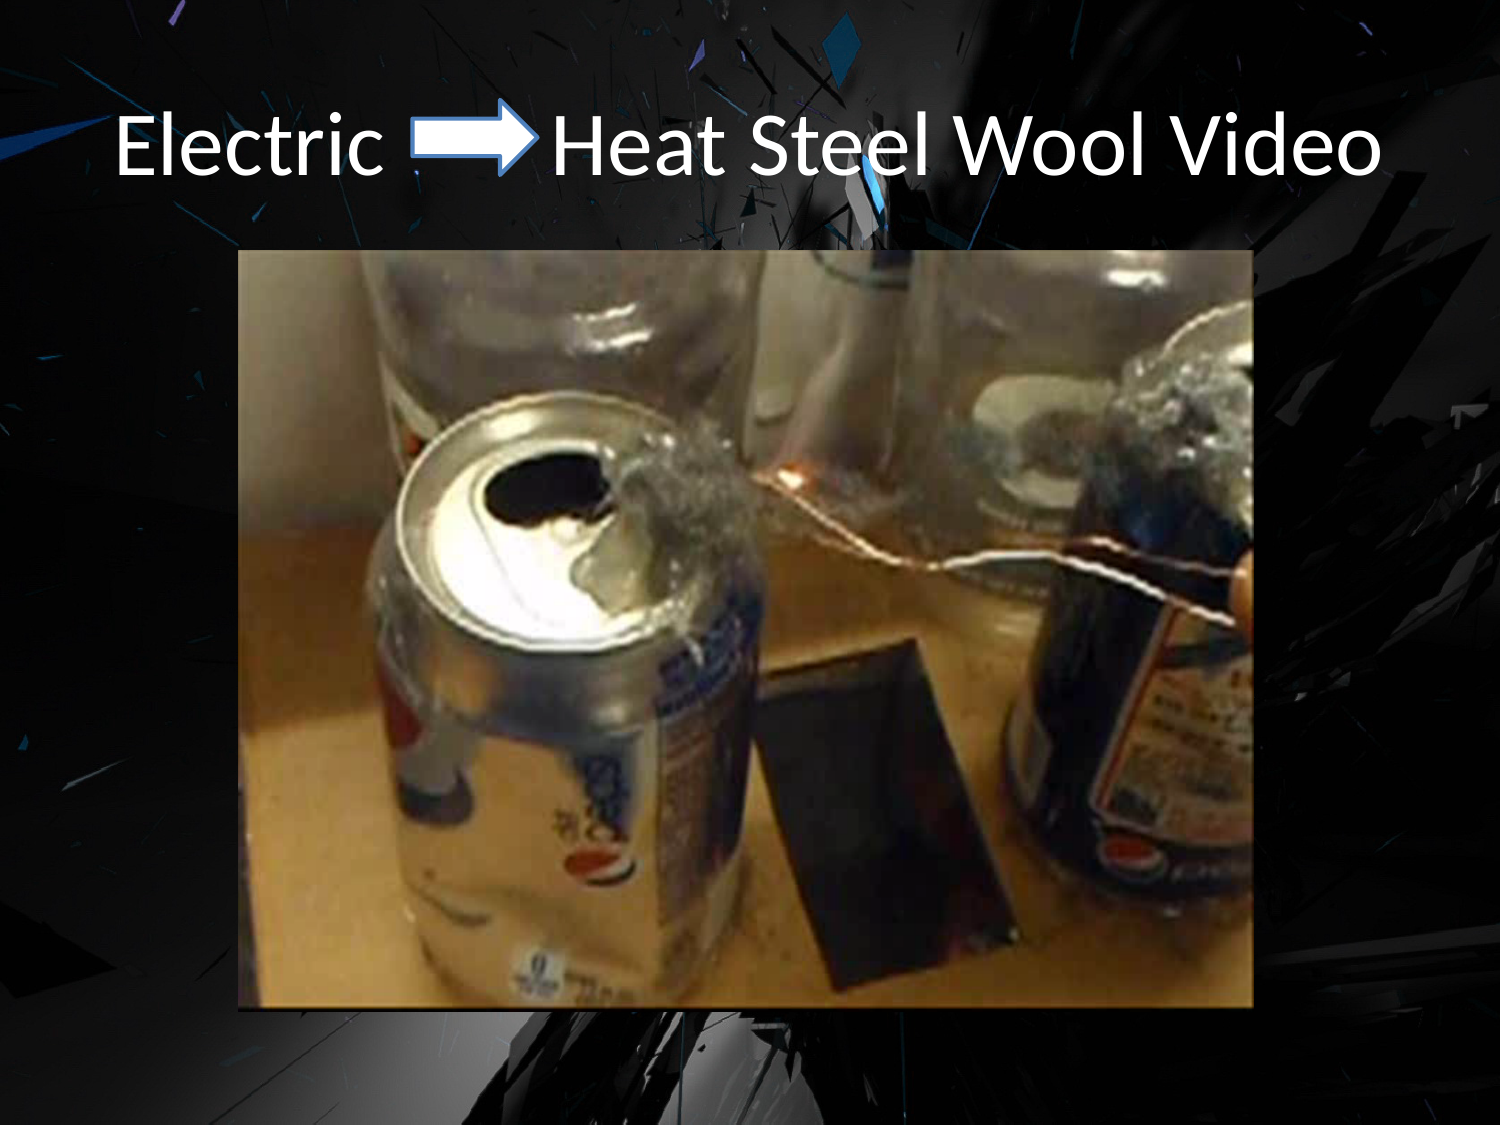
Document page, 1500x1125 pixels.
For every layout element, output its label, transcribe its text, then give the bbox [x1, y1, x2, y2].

title Electric Heat Steel Wool Video [75, 45, 1425, 233]
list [237, 249, 1255, 1013]
picture [0, 0, 1500, 1125]
text_box [410, 97, 540, 177]
